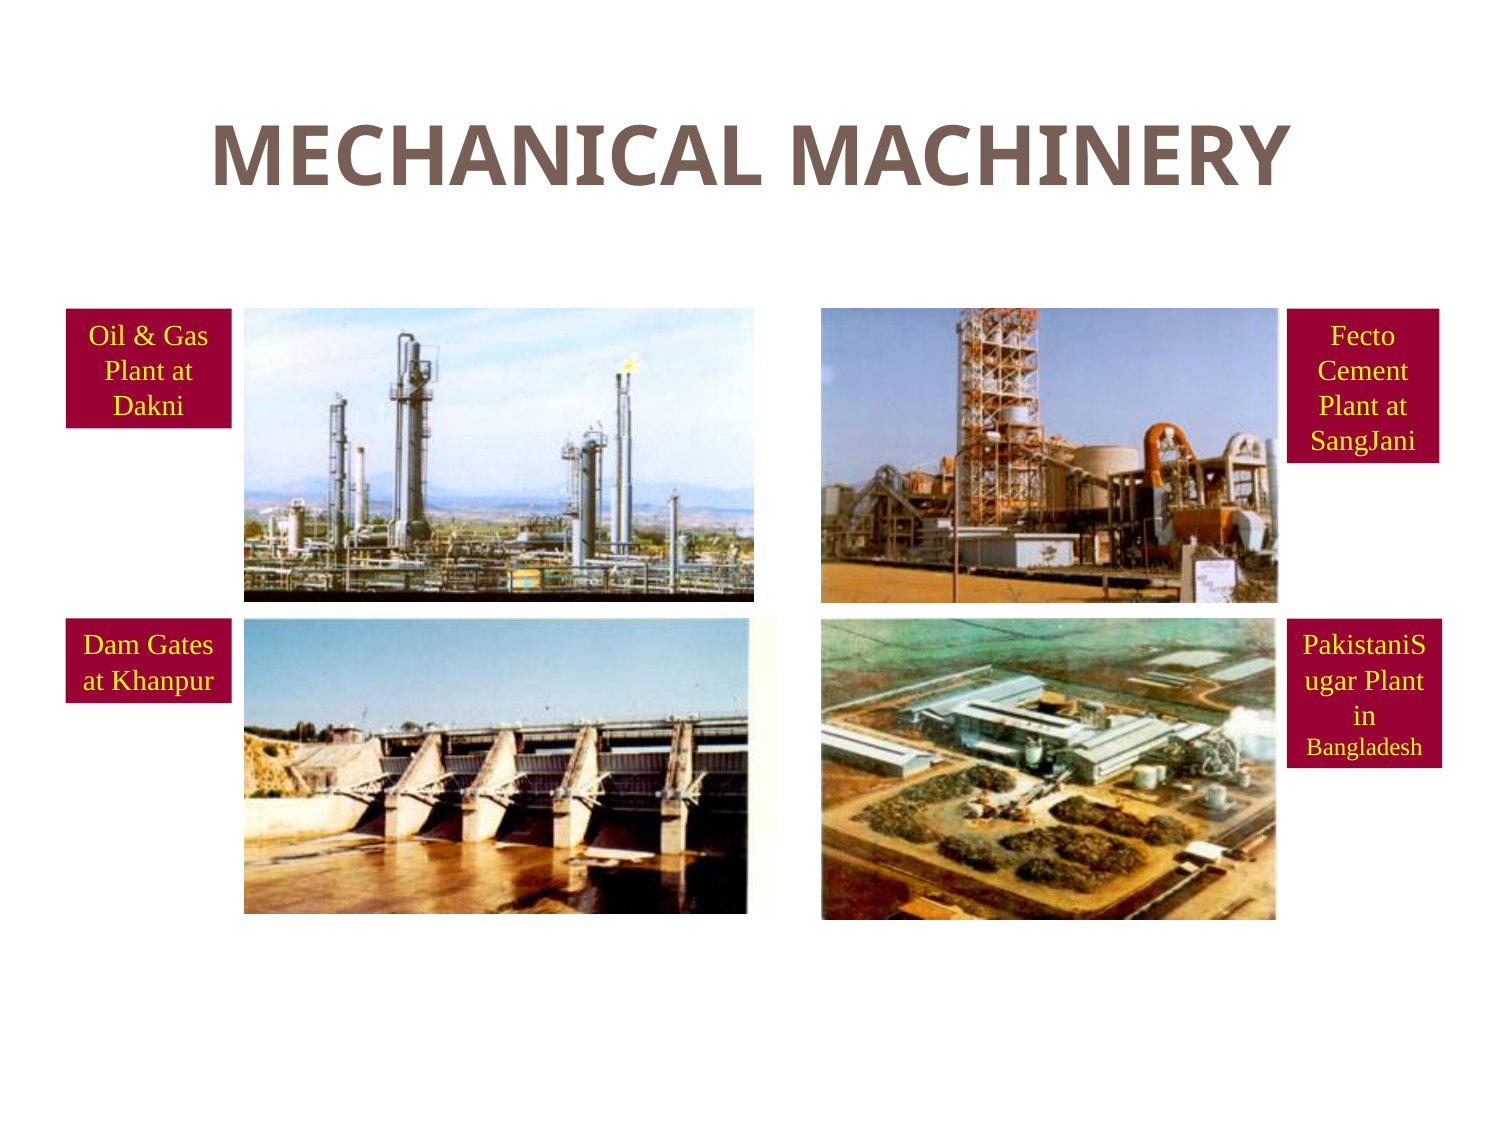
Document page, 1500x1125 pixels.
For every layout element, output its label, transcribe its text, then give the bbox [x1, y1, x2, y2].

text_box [65, 618, 777, 915]
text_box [65, 308, 754, 602]
text_box MECHANICAL MACHINERY [0, 94, 1500, 210]
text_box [821, 308, 1440, 603]
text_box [821, 618, 1443, 920]
